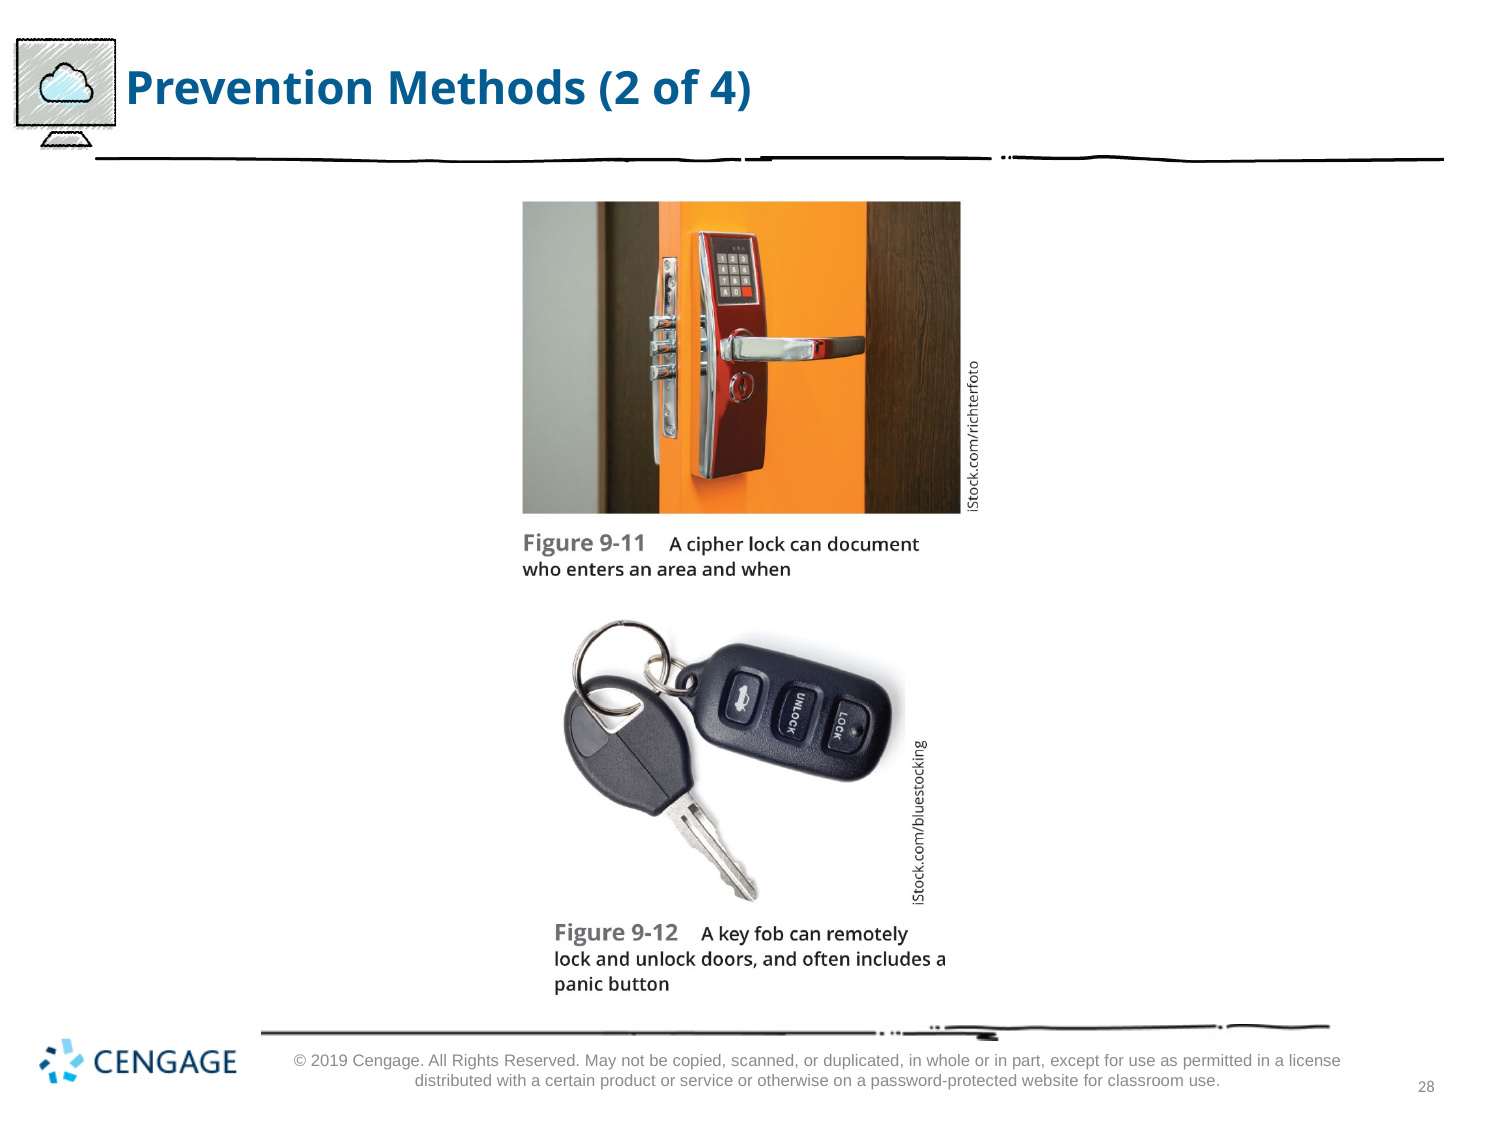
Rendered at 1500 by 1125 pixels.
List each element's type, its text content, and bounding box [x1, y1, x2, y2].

picture [261, 1024, 1331, 1041]
picture [95, 155, 1444, 163]
picture [553, 616, 947, 998]
picture [19, 1025, 249, 1096]
title Prevention Methods (2 of 4) [125, 66, 1442, 116]
footer © 2019 Cengage. All Rights Reserved. May not be copied, scanned, or duplicated, in whole or in part, except for use as permitted in a license distributed with a certain product or service or otherwise on a password-protected website for classroom use. [262, 1050, 1375, 1091]
picture [520, 199, 980, 578]
picture [13, 36, 117, 151]
